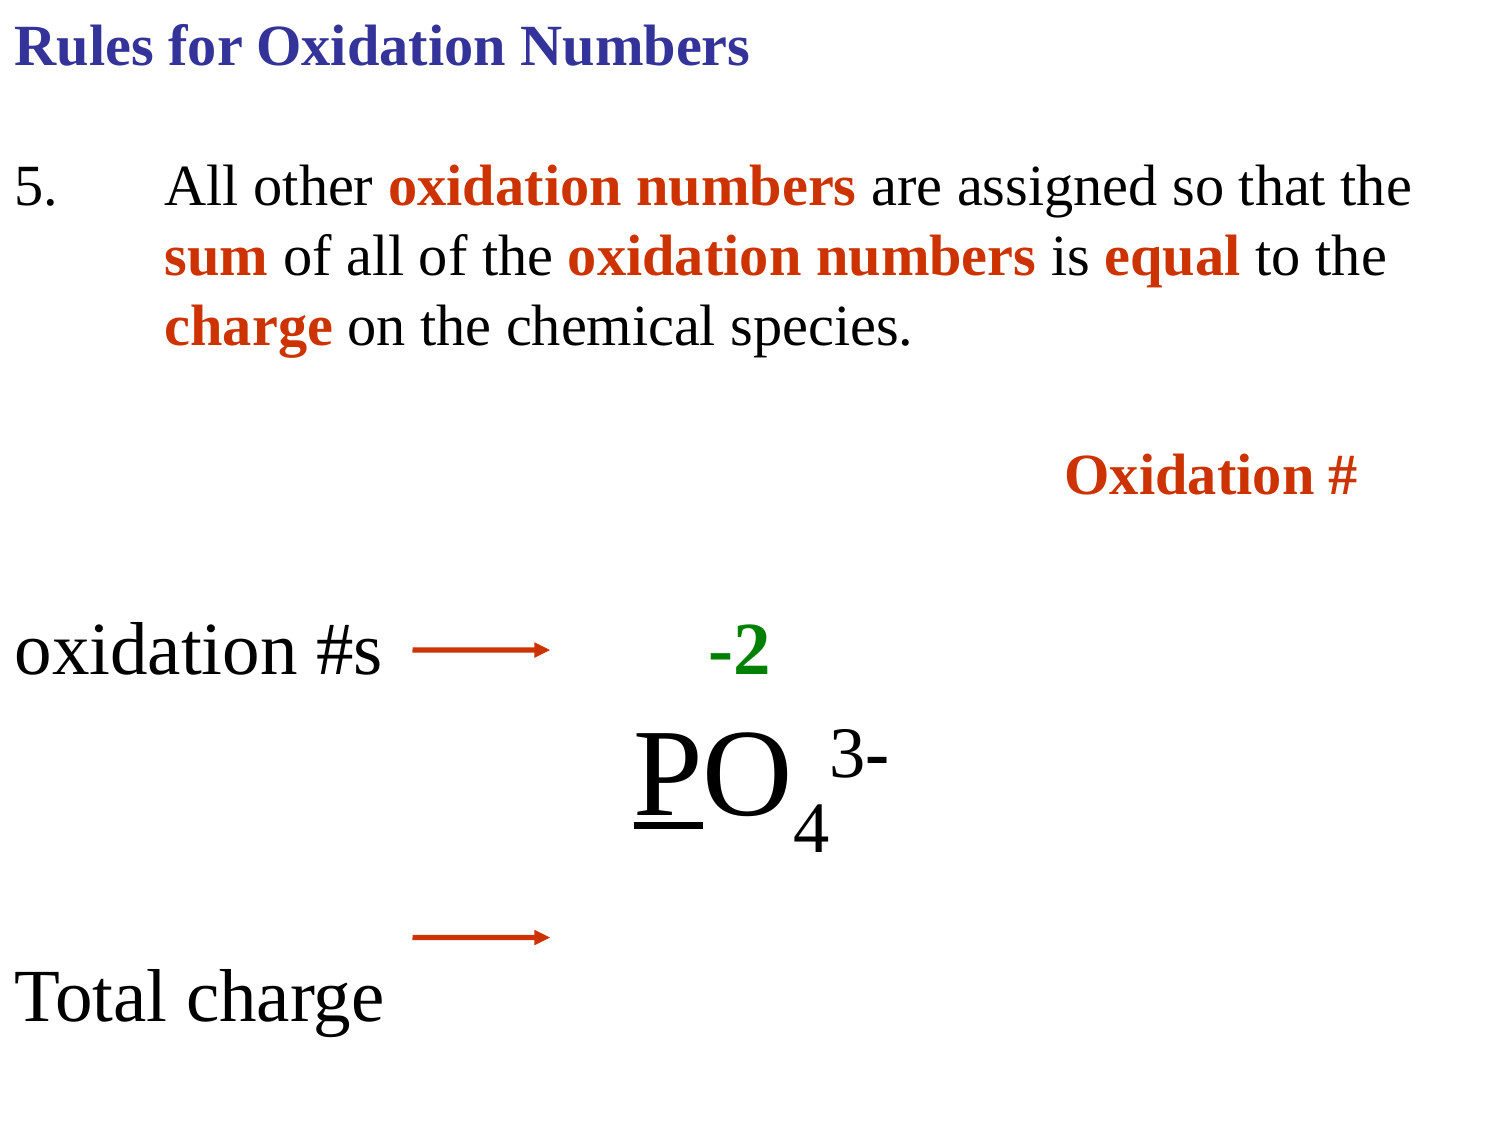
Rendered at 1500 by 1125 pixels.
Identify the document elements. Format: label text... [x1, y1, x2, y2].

text_box Oxidation # oxidation #s -2 PO43- Total charge [0, 412, 1500, 1111]
text_box [412, 931, 550, 944]
text_box [412, 643, 550, 657]
text_box Rules for Oxidation Numbers 5. All other oxidation numbers are assigned so that the sum of all of the oxidation numbers is equal to the charge on the chemical species. [0, 0, 1500, 365]
